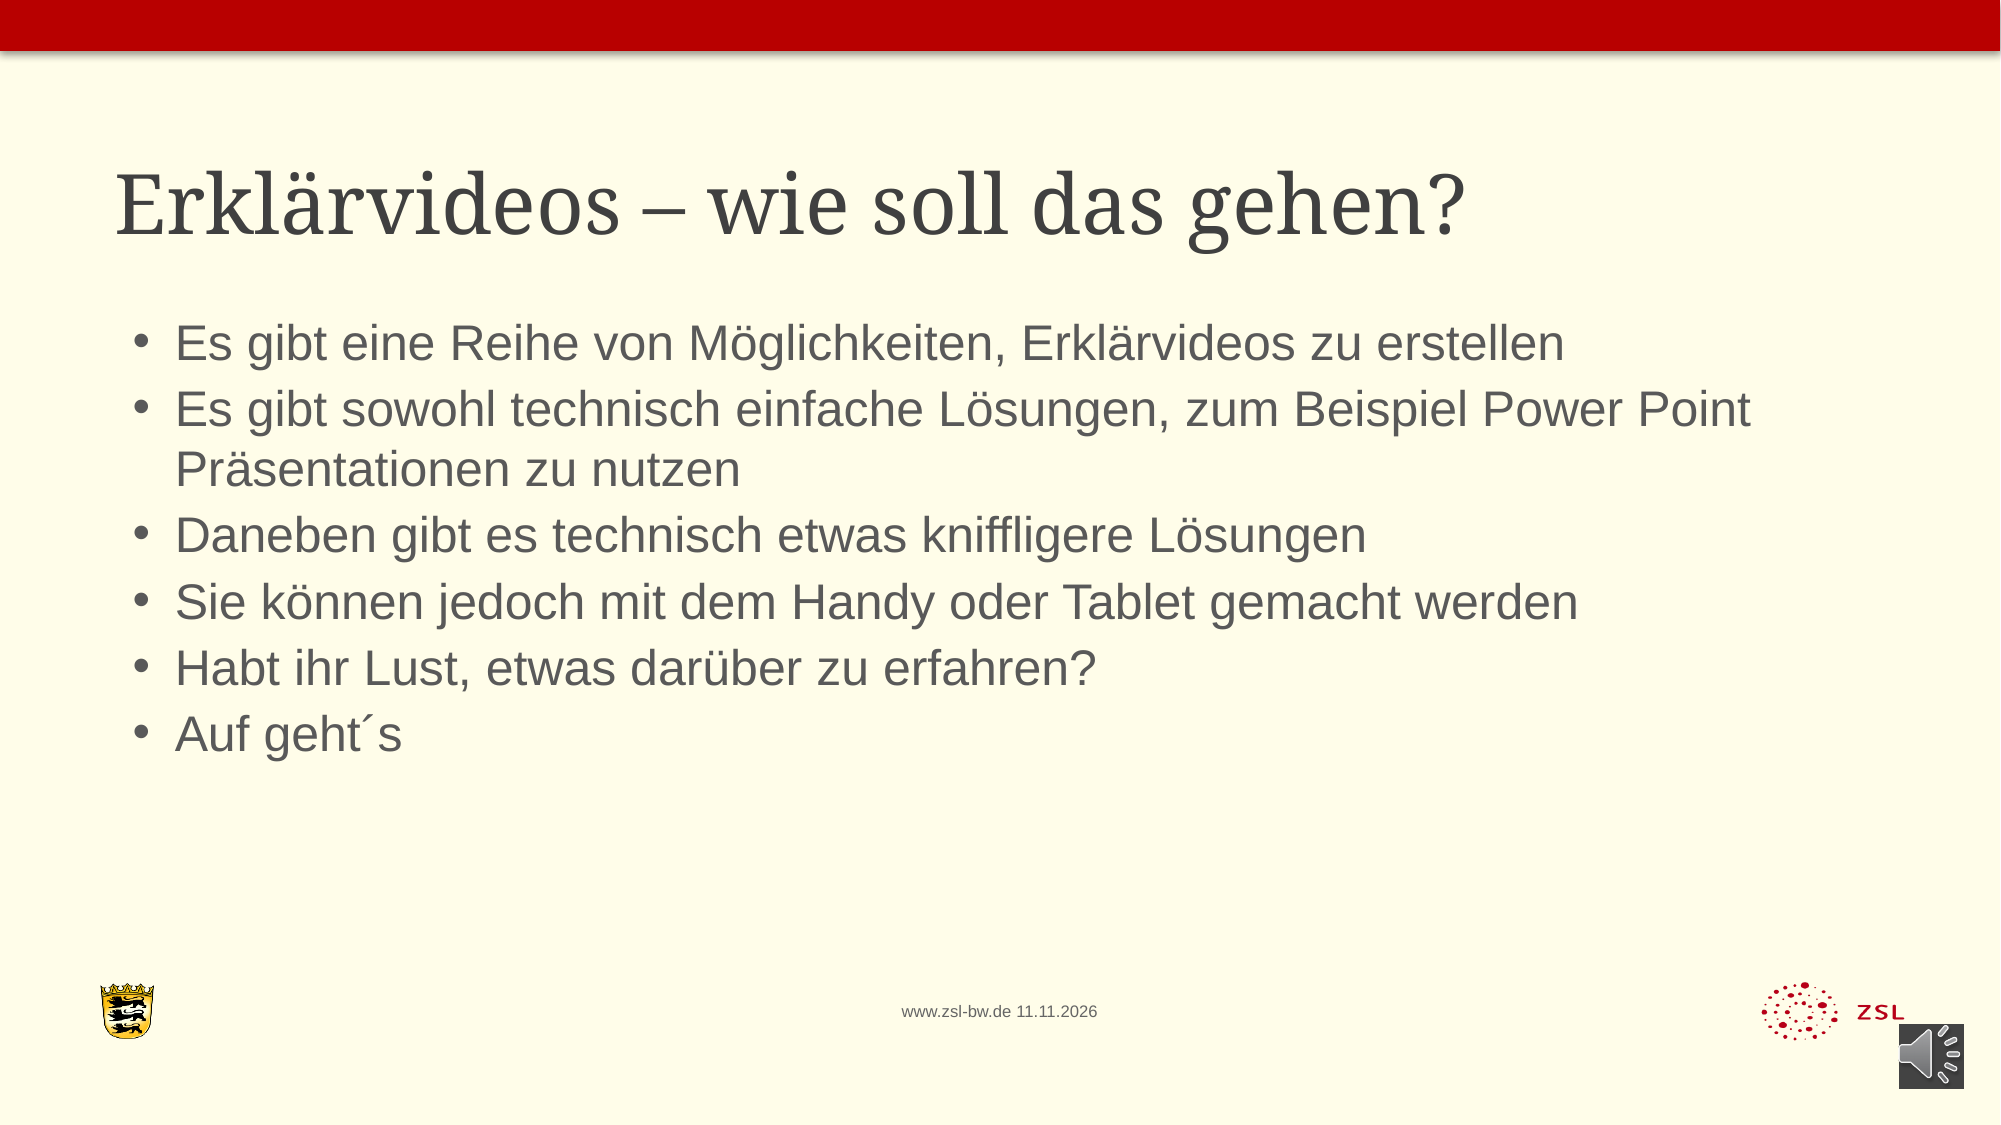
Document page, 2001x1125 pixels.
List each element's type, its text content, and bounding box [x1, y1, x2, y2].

title Erklärvideos – wie soll das gehen? [99, 113, 1900, 289]
picture [98, 981, 156, 1041]
list Es gibt eine Reihe von Möglichkeiten, Erklärvideos zu erstellen Es gibt sowohl technisch einfache Lösungen, zum Beispiel Power Point Präsentationen zu nutzen Daneben gibt es technisch etwas kniffligere Lösungen Sie können jedoch mit dem Handy oder Tablet gemacht werden Habt ihr Lust, etwas darüber zu erfahren? Auf geht´s [99, 302, 1900, 965]
picture [1760, 981, 1965, 1090]
